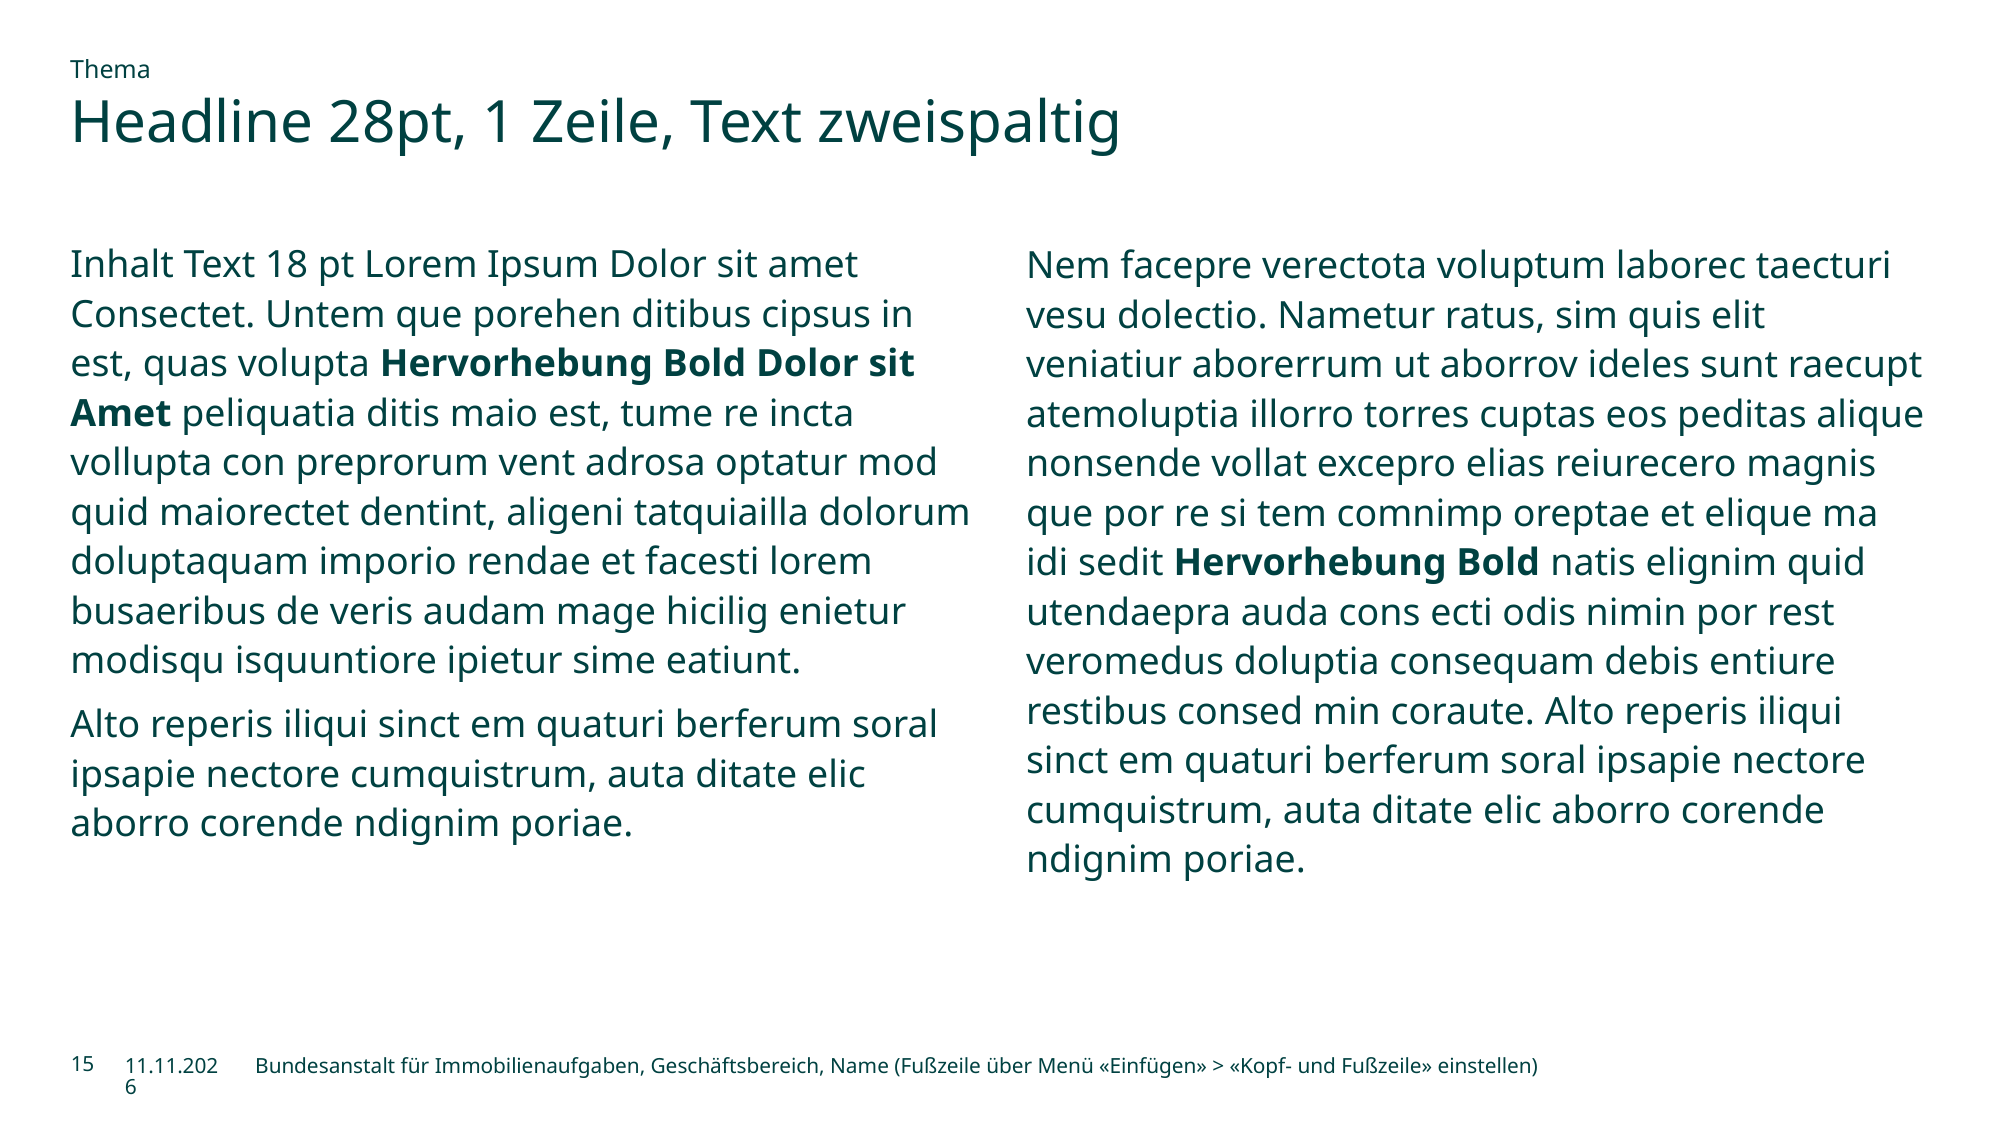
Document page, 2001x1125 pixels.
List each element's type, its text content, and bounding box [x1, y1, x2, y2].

list Inhalt Text 18 pt Lorem Ipsum Dolor sit amet Consectet. Untem que porehen ditibus cipsus in est, quas volupta Hervorhebung Bold Dolor sit Amet peliquatia ditis maio est, tume re incta vollupta con preprorum vent adrosa optatur mod quid maiorectet dentint, aligeni tatquiailla dolorum doluptaquam imporio rendae et facesti lorem busaeribus de veris audam mage hicilig enietur modisqu isquuntiore ipietur sime eatiunt. Alto reperis iliqui sinct em quaturi berferum soral ipsapie nectore cumquistrum, auta ditate elic aborro corende ndignim poriae. [70, 235, 974, 1034]
list Thema [70, 50, 1931, 80]
list Nem facepre verectota voluptum laborec taecturi vesu dolectio. Nametur ratus, sim quis elit veniatiur aborerrum ut aborrov ideles sunt raecupt atemoluptia illorro torres cuptas eos peditas alique nonsende vollat excepro elias reiurecero magnis que por re si tem comnimp oreptae et elique ma idi sedit Hervorhebung Bold natis elignim quid utendaepra auda cons ecti odis nimin por rest veromedus doluptia consequam debis entiure restibus consed min coraute. Alto reperis iliqui sinct em quaturi berferum soral ipsapie nectore cumquistrum, auta ditate elic aborro corende ndignim poriae. [1026, 236, 1930, 1035]
slide_number 15 [70, 1052, 119, 1077]
footer Bundesanstalt für Immobilienaufgaben, Geschäftsbereich, Name (Fußzeile über Menü «Einfügen» > «Kopf- und Fußzeile» einstellen) [255, 1052, 1933, 1077]
title Headline 28pt, 1 Zeile, Text zweispaltig [70, 91, 1930, 234]
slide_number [124, 1052, 226, 1077]
